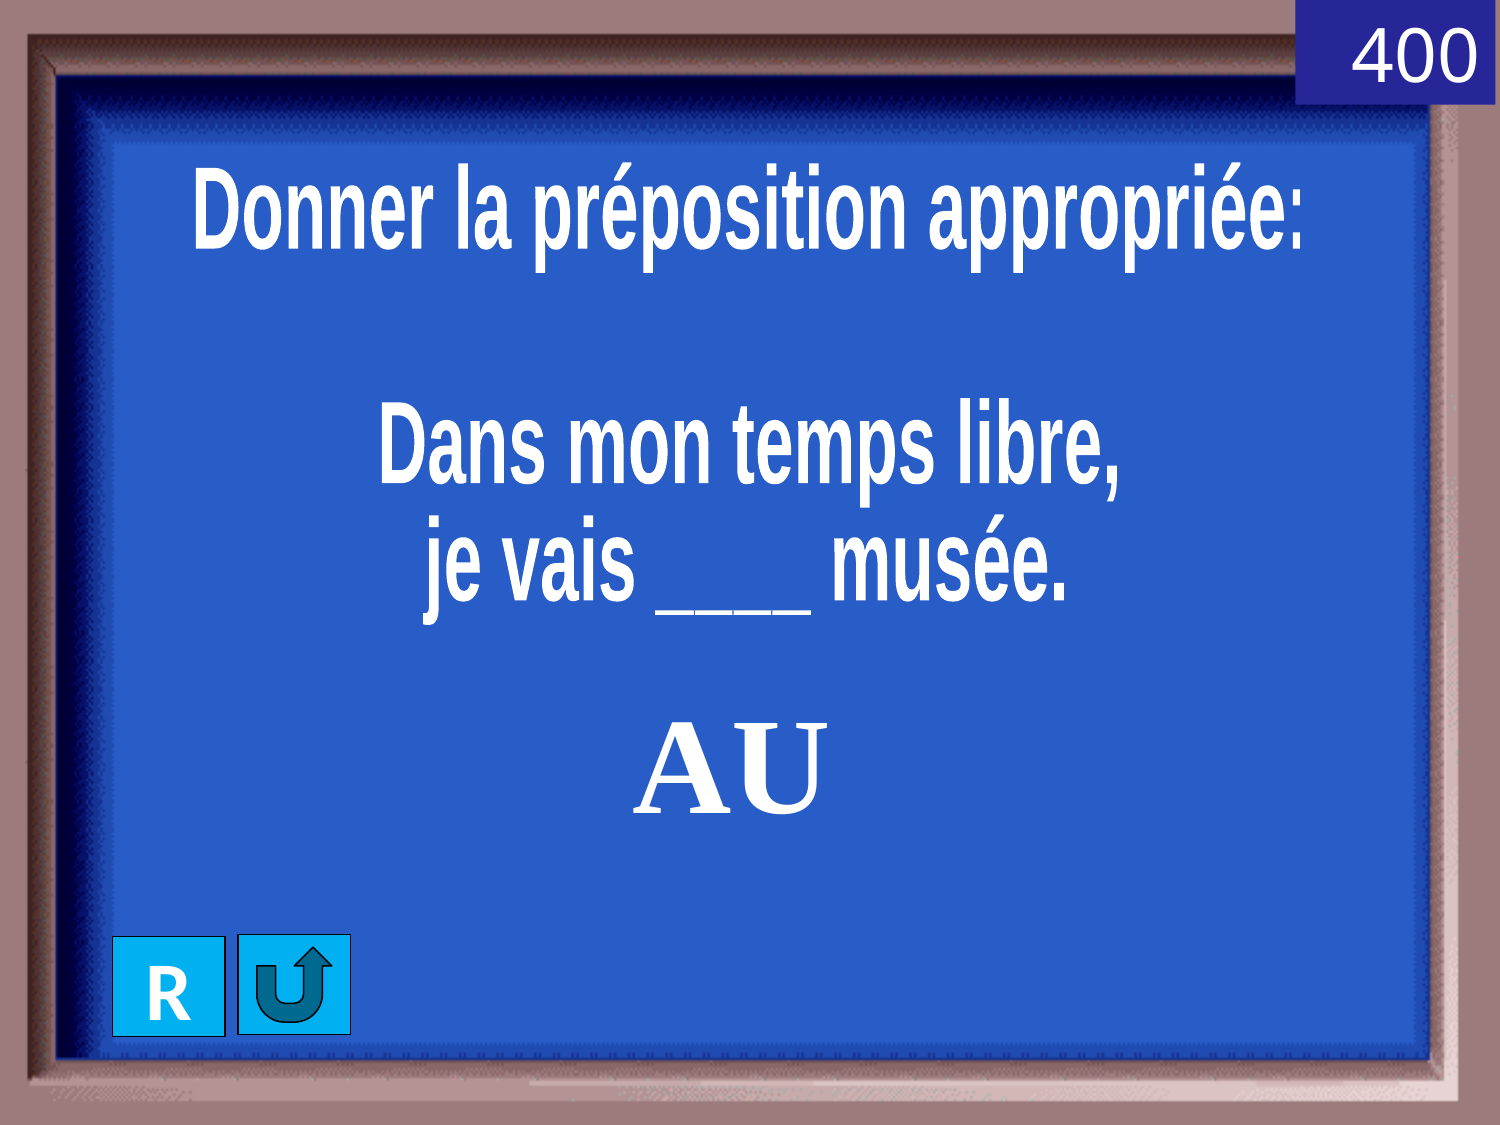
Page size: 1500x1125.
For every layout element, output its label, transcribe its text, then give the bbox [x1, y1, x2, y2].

text_box [238, 934, 351, 1035]
text_box AU [87, 668, 1375, 848]
text_box 400 [1295, 0, 1496, 105]
picture [0, 0, 1500, 1125]
text_box R [112, 936, 226, 1037]
